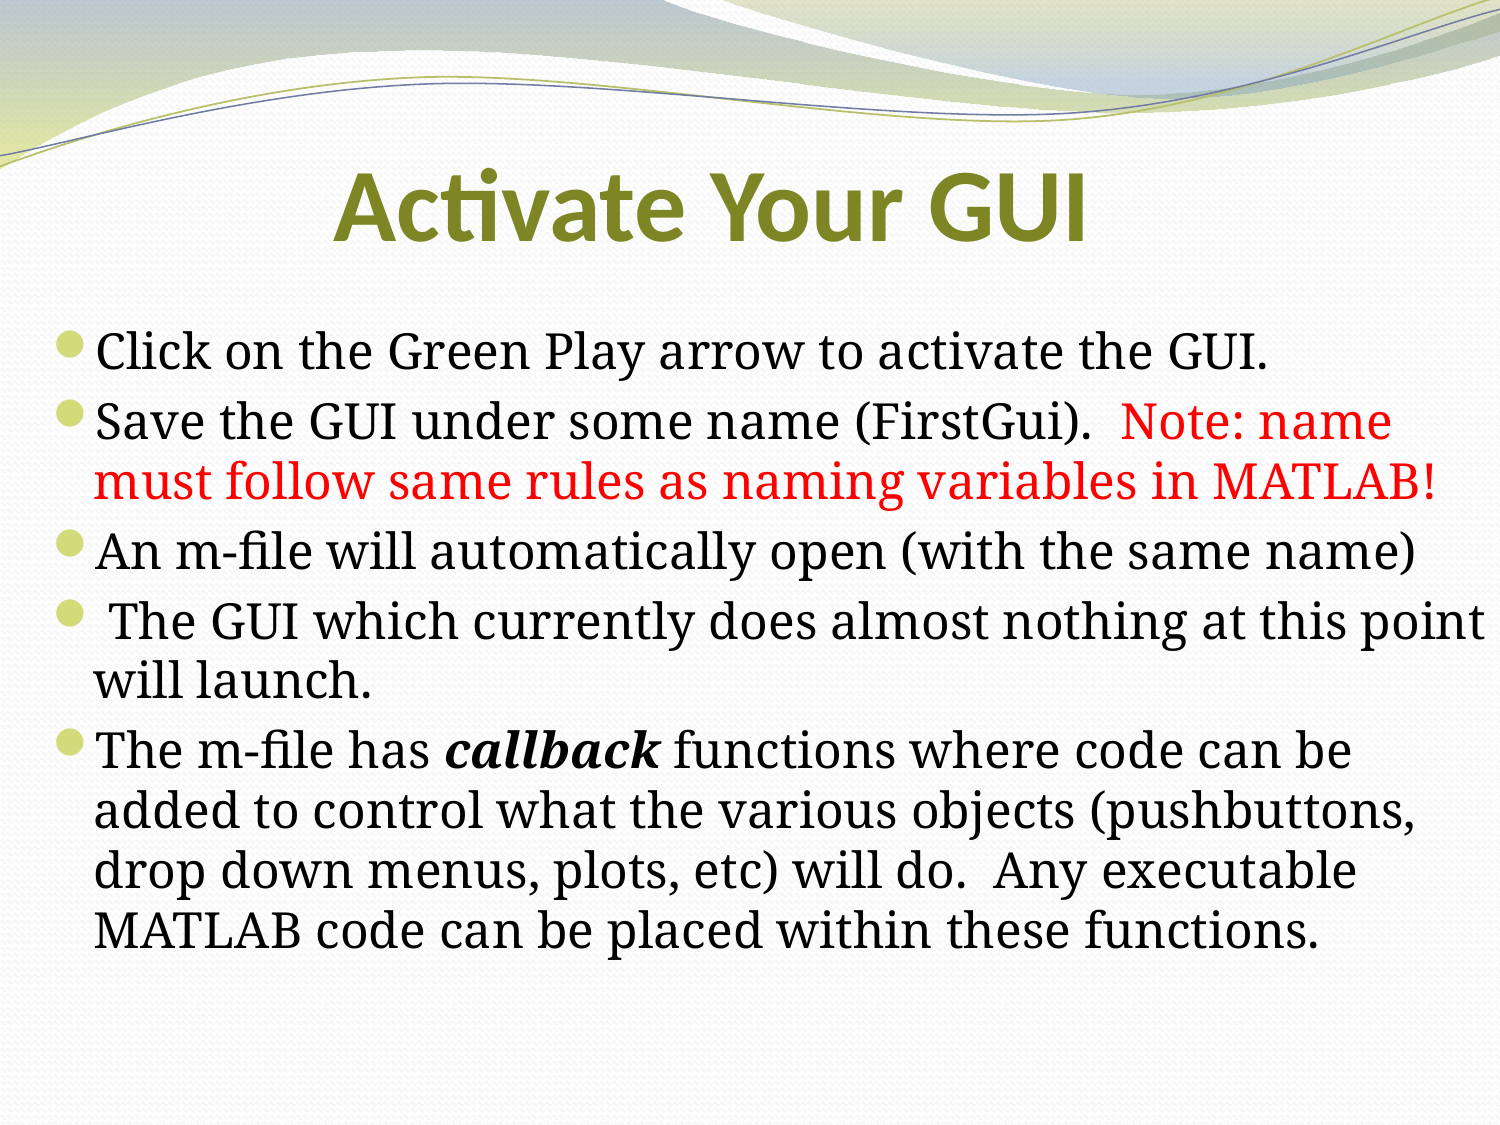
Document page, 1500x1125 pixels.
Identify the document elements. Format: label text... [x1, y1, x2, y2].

title Activate Your GUI [37, 75, 1388, 263]
list Click on the Green Play arrow to activate the GUI. Save the GUI under some name (FirstGui). Note: name must follow same rules as naming variables in MATLAB! An m-file will automatically open (with the same name) The GUI which currently does almost nothing at this point will launch. The m-file has callback functions where code can be added to control what the various objects (pushbuttons, drop down menus, plots, etc) will do. Any executable MATLAB code can be placed within these functions. [37, 312, 1500, 1088]
